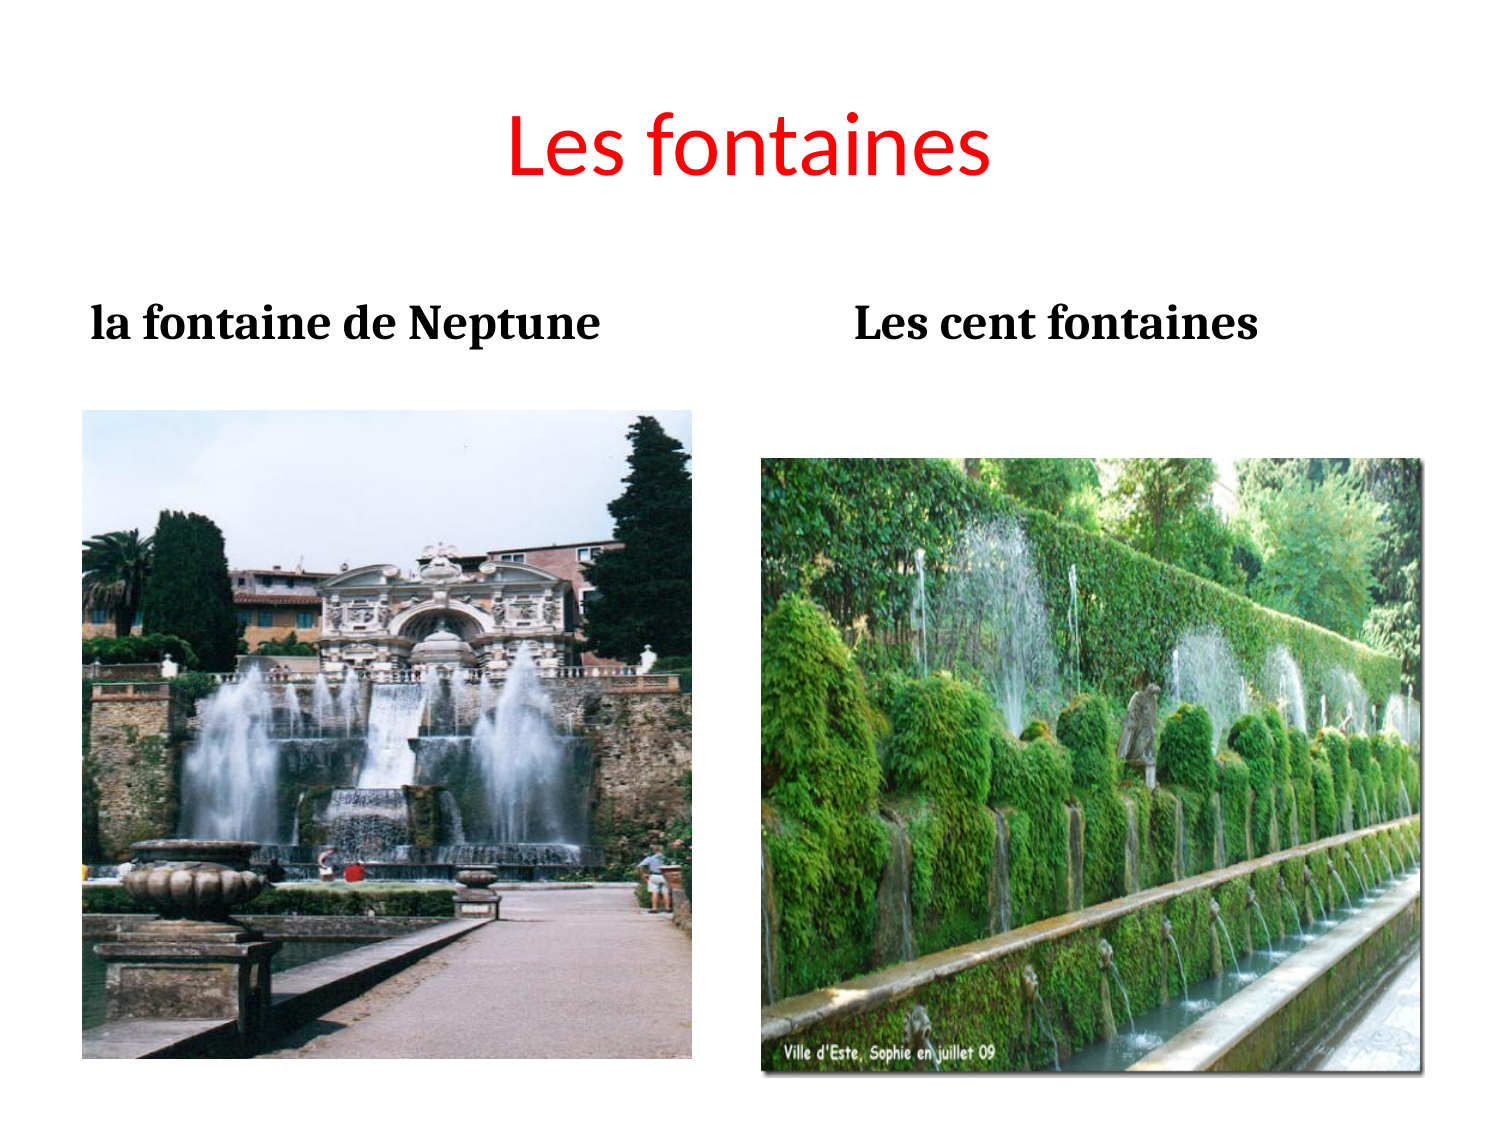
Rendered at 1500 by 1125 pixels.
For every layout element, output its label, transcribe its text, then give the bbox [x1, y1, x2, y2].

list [81, 409, 692, 1059]
list la fontaine de Neptune [75, 251, 738, 357]
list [761, 457, 1426, 1079]
list Les cent fontaines [761, 251, 1425, 357]
title Les fontaines [75, 45, 1425, 233]
